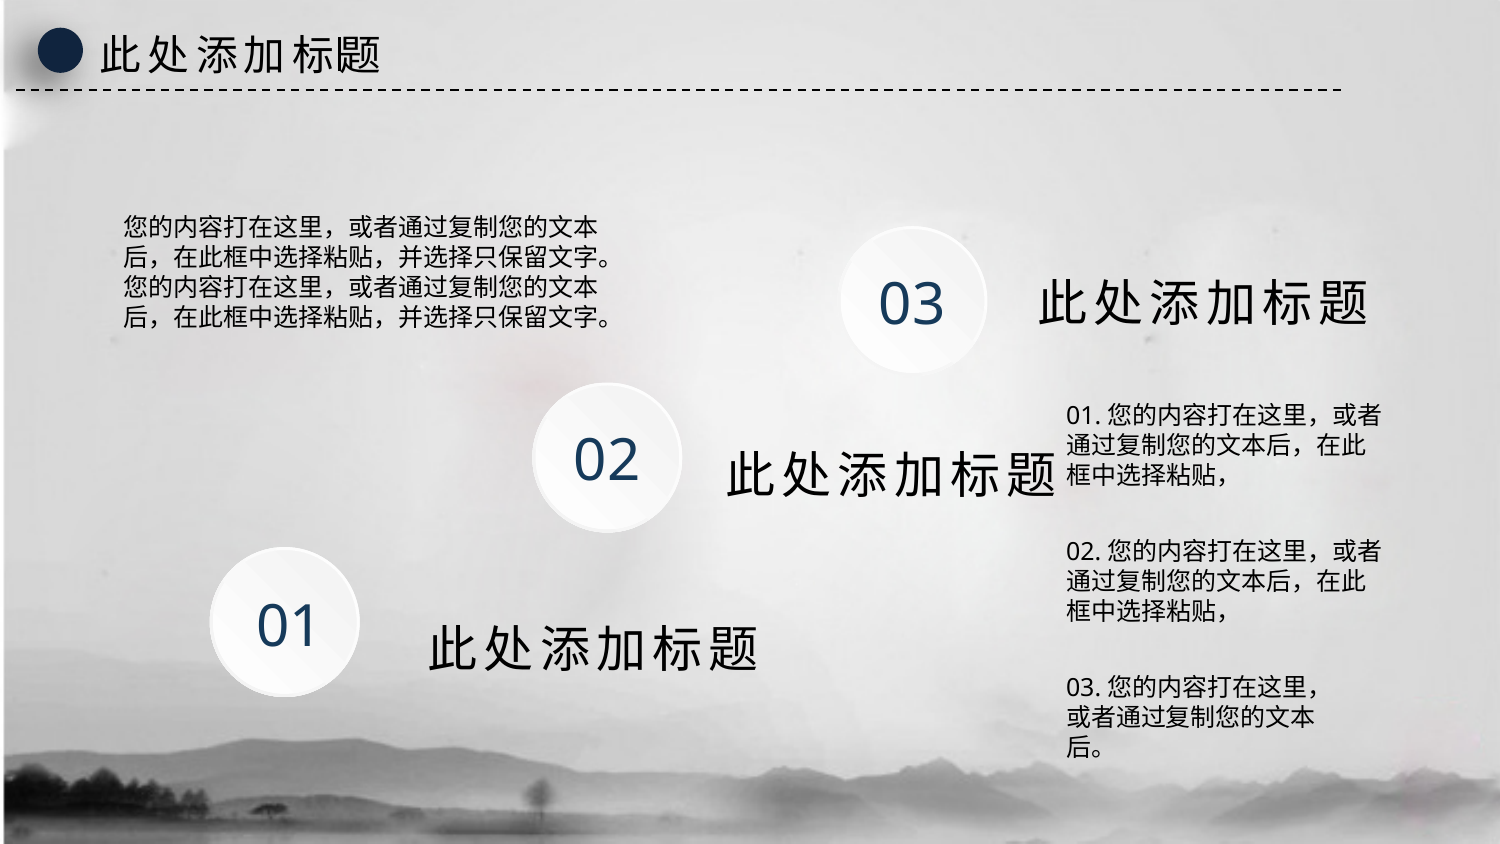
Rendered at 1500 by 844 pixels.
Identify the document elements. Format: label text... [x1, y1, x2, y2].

picture [0, 0, 1500, 844]
text_box 01.您的内容打在这里，或者通过复制您的文本后，在此框中选择粘贴， [1051, 392, 1398, 497]
text_box [35, 25, 85, 75]
text_box 此处添加标题 [710, 436, 1072, 512]
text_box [532, 382, 683, 533]
text_box 您的内容打在这里，或者通过复制您的文本后，在此框中选择粘贴，并选择只保留文字。您的内容打在这里，或者通过复制您的文本后，在此框中选择粘贴，并选择只保留文字。 [108, 204, 637, 339]
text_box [209, 546, 360, 698]
text_box 此处添加标题 [412, 609, 774, 685]
text_box 此处添加标题 [1022, 263, 1384, 339]
text_box 02.您的内容打在这里，或者通过复制您的文本后，在此框中选择粘贴， [1051, 527, 1398, 633]
text_box 03.您的内容打在这里，或者通过复制您的文本后。 [1051, 663, 1351, 769]
text_box 此处添加标题 [85, 21, 397, 87]
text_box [837, 225, 988, 377]
